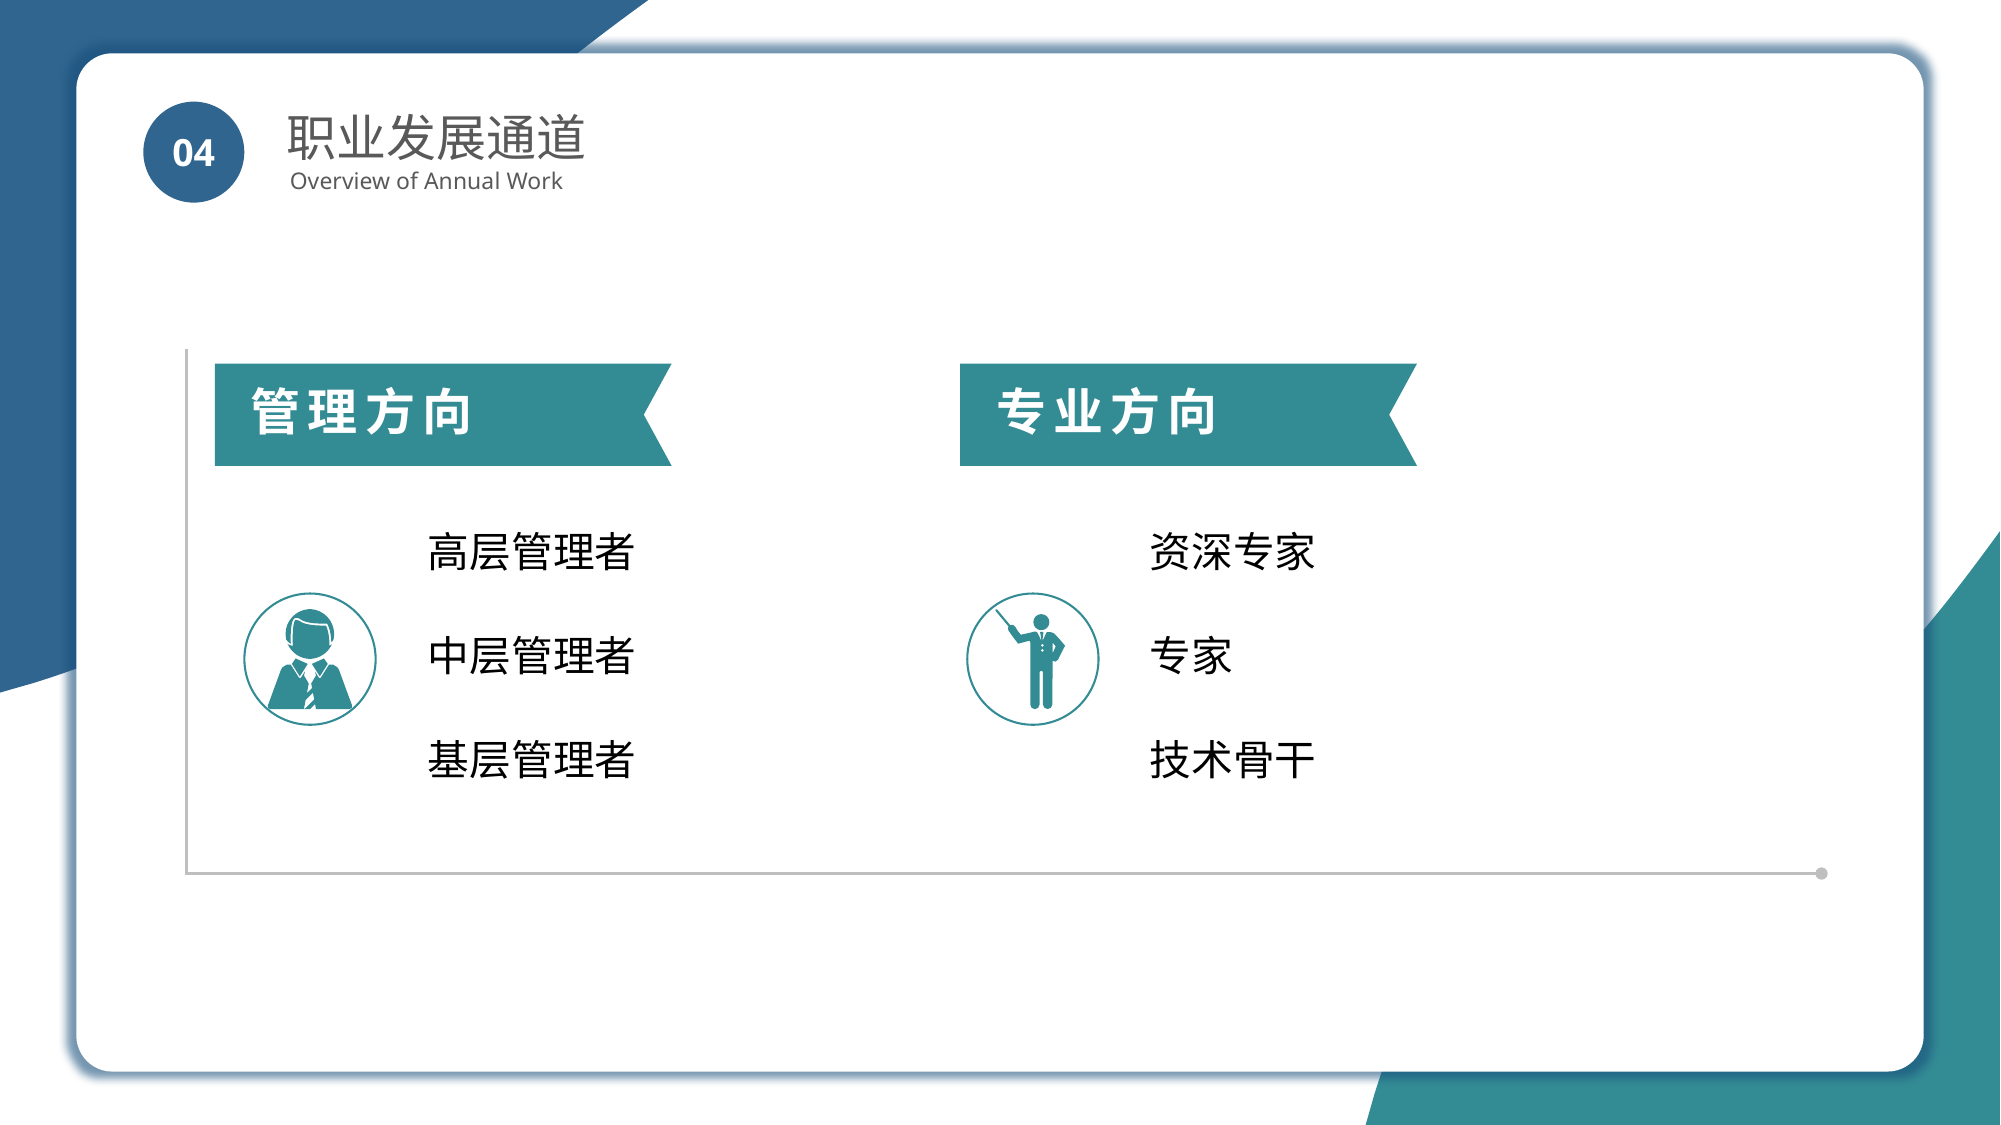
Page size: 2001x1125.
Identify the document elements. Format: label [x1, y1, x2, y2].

text_box [143, 99, 968, 203]
text_box [214, 363, 672, 466]
text_box [186, 348, 1828, 880]
text_box [413, 518, 739, 793]
text_box [244, 593, 376, 725]
text_box [960, 363, 1418, 466]
text_box [995, 609, 1066, 710]
text_box [966, 592, 1100, 726]
text_box [1134, 518, 1460, 793]
